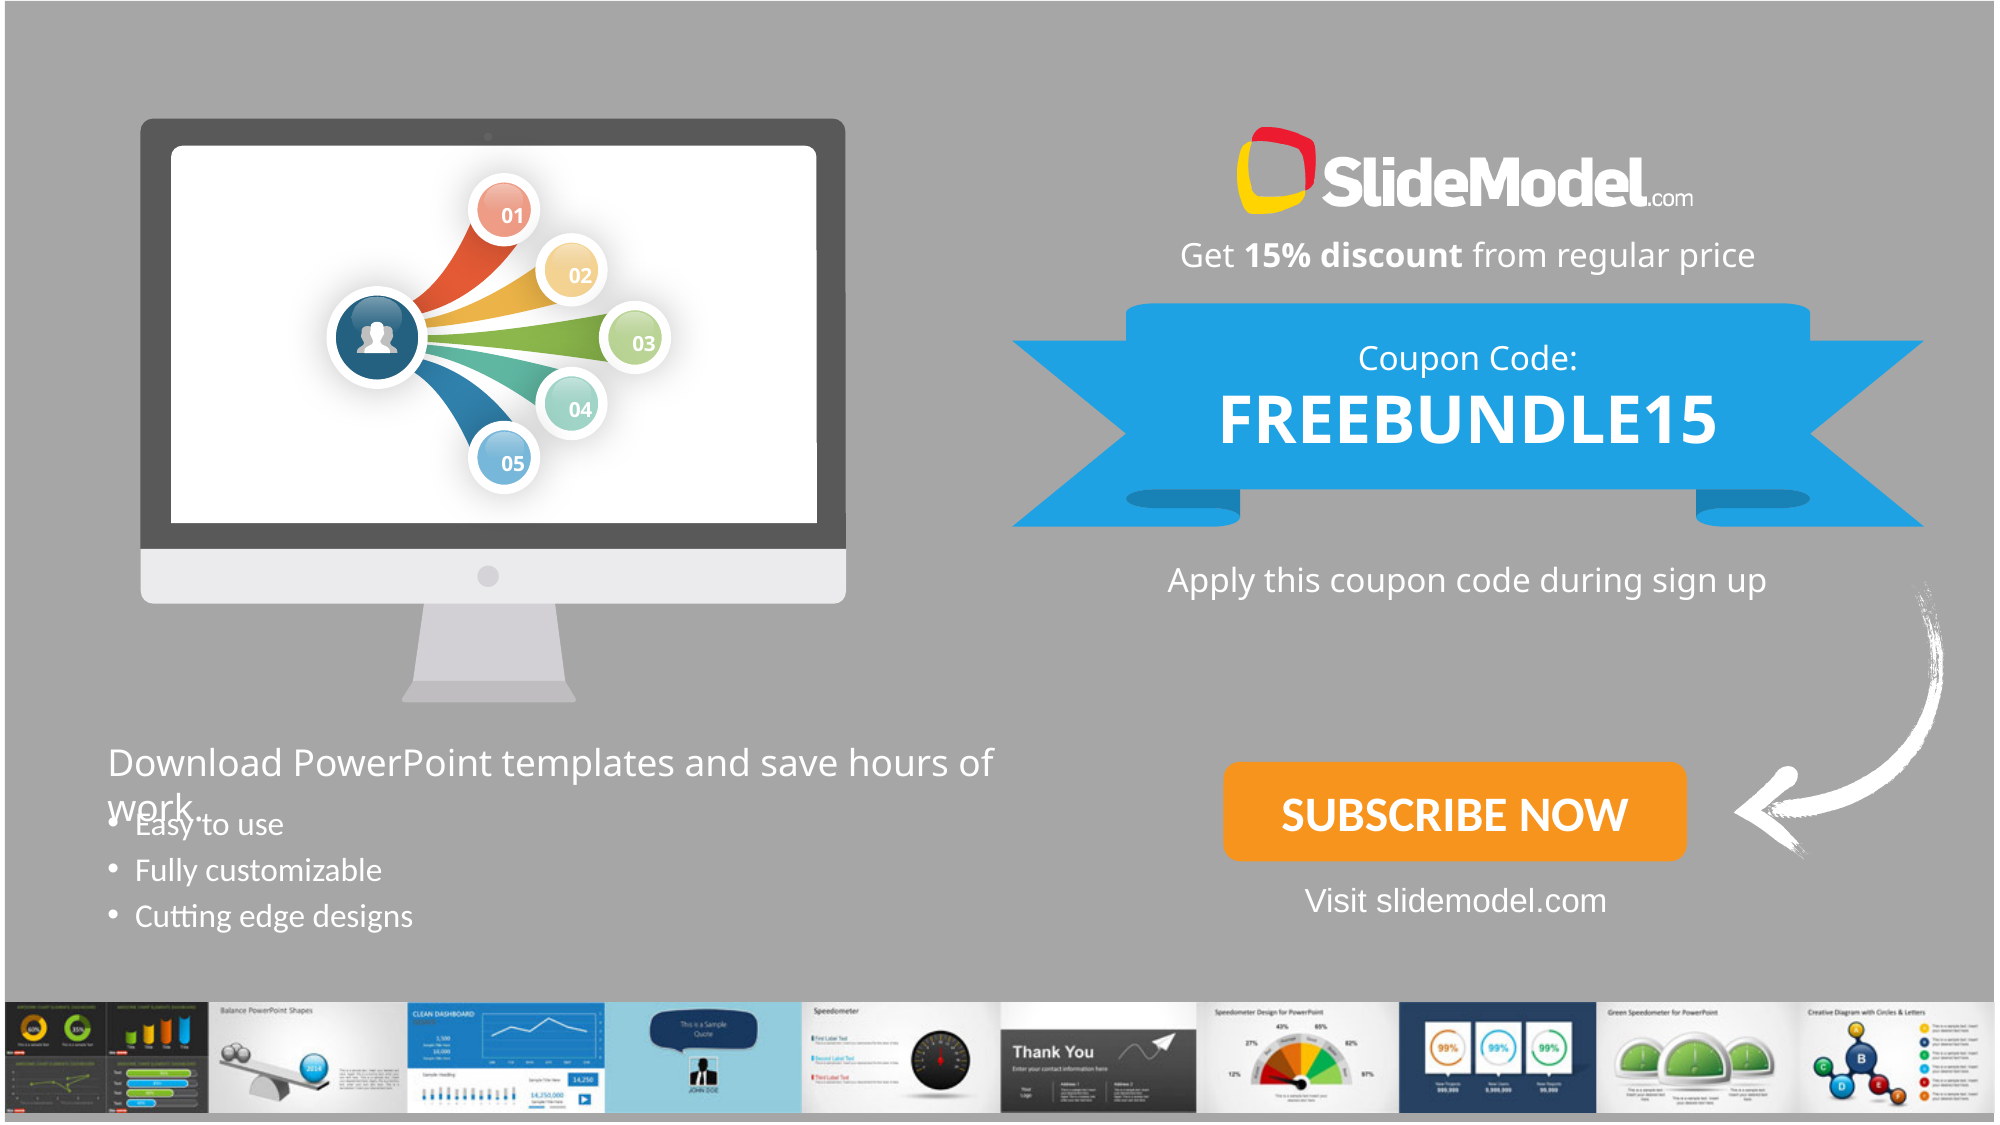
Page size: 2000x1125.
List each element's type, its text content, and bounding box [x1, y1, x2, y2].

text_box Get 15% discount from regular price [1057, 226, 1879, 282]
text_box [4, 0, 1995, 1123]
picture [5, 1002, 1995, 1113]
text_box Download PowerPoint templates and save hours of work. [92, 732, 1058, 836]
text_box Visit slidemodel.com [1247, 874, 1665, 925]
text_box [1925, 587, 1933, 601]
text_box [1012, 303, 1925, 527]
text_box Easy to use Fully customizable Cutting edge designs [92, 836, 863, 942]
text_box Apply this coupon code during sign up [1129, 551, 1808, 607]
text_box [331, 177, 671, 490]
text_box SUBSCRIBE NOW [1222, 760, 1688, 863]
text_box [140, 118, 846, 703]
text_box Coupon Code: FREEBUNDLE15 [1172, 329, 1764, 465]
text_box [1733, 594, 1945, 860]
picture [1236, 127, 1693, 214]
